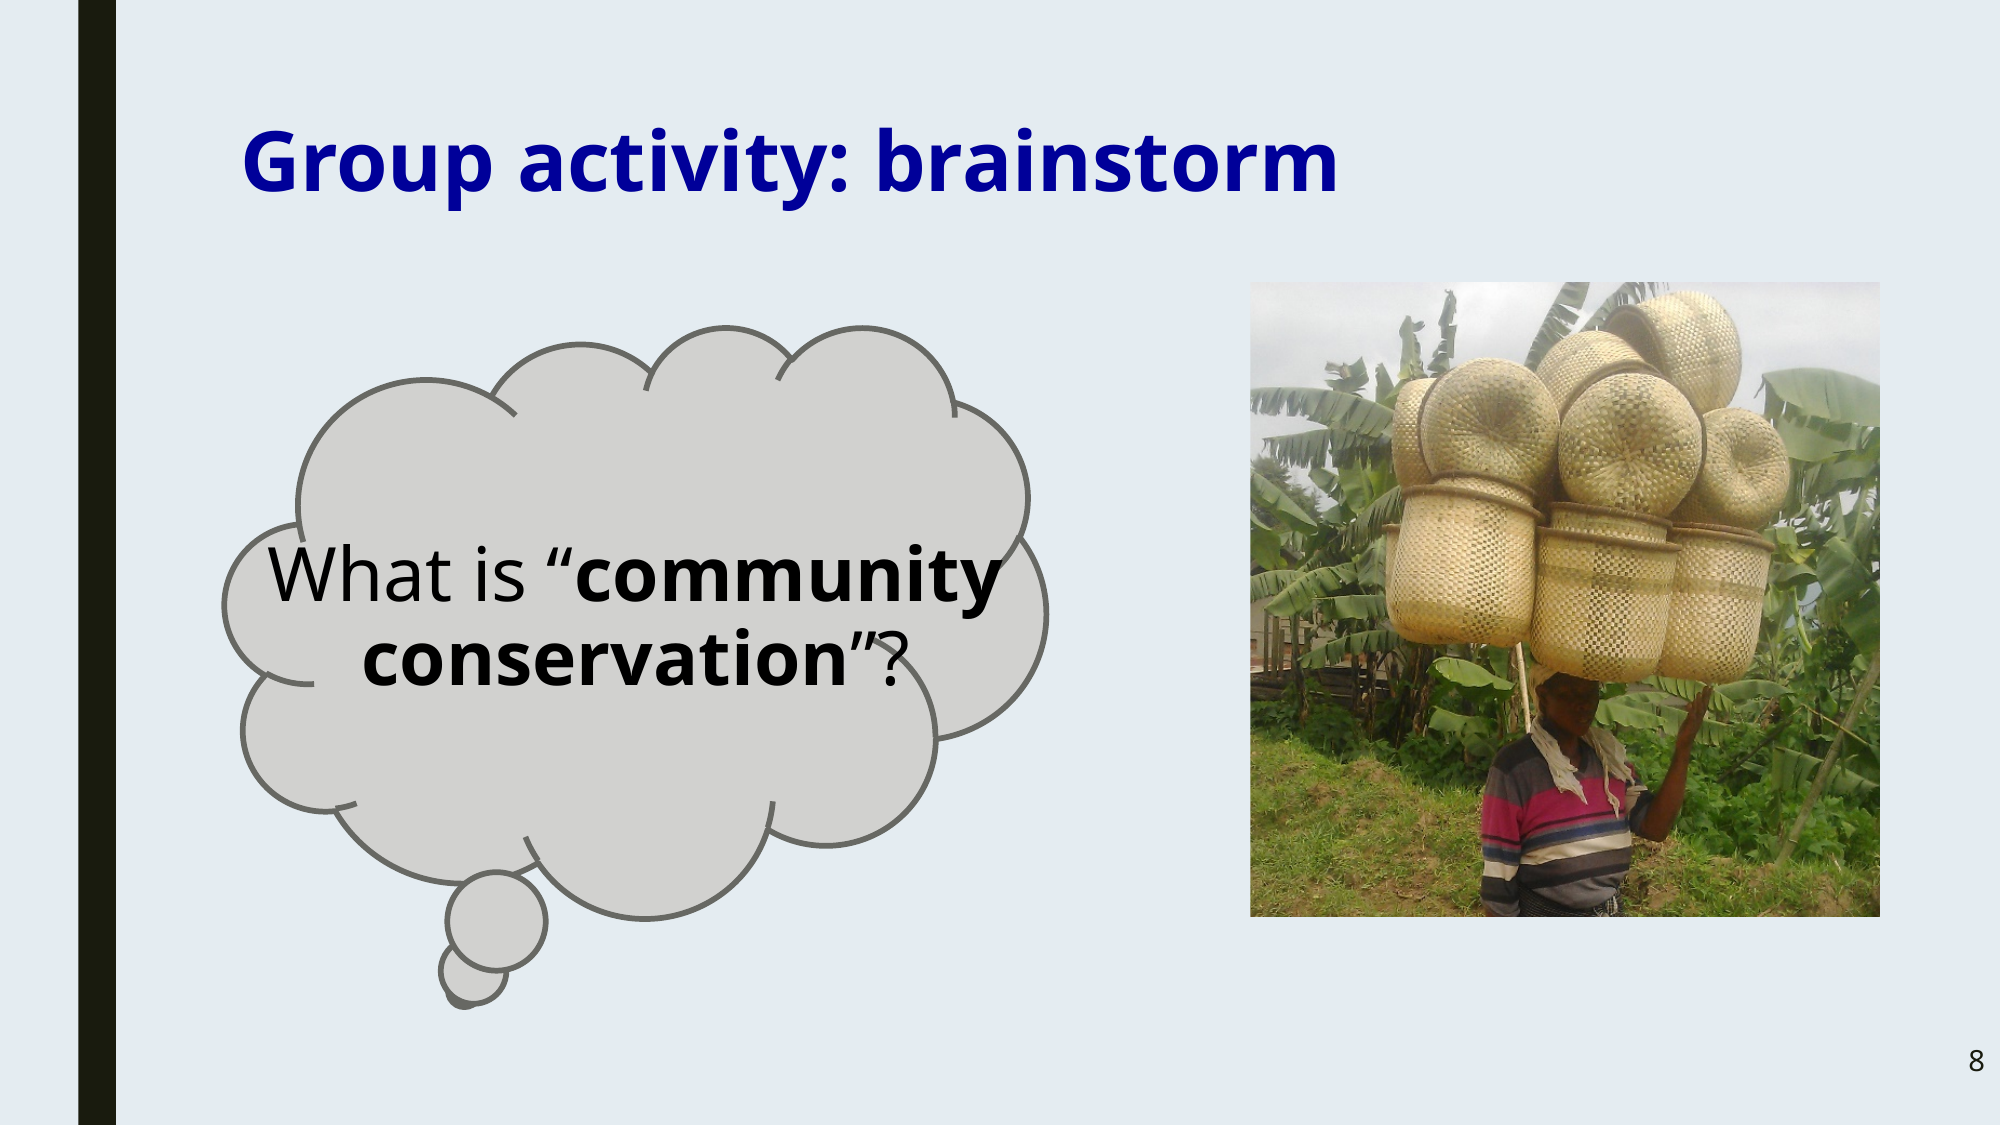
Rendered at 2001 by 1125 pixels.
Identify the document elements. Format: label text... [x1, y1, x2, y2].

picture [1250, 282, 1880, 917]
list What is “community conservation”? [251, 526, 1021, 814]
text_box [239, 689, 251, 773]
text_box [221, 541, 251, 669]
text_box [278, 357, 1050, 695]
title Group activity: brainstorm [225, 112, 1800, 357]
slide_number 8 [1851, 999, 2000, 1125]
text_box [315, 814, 909, 1010]
